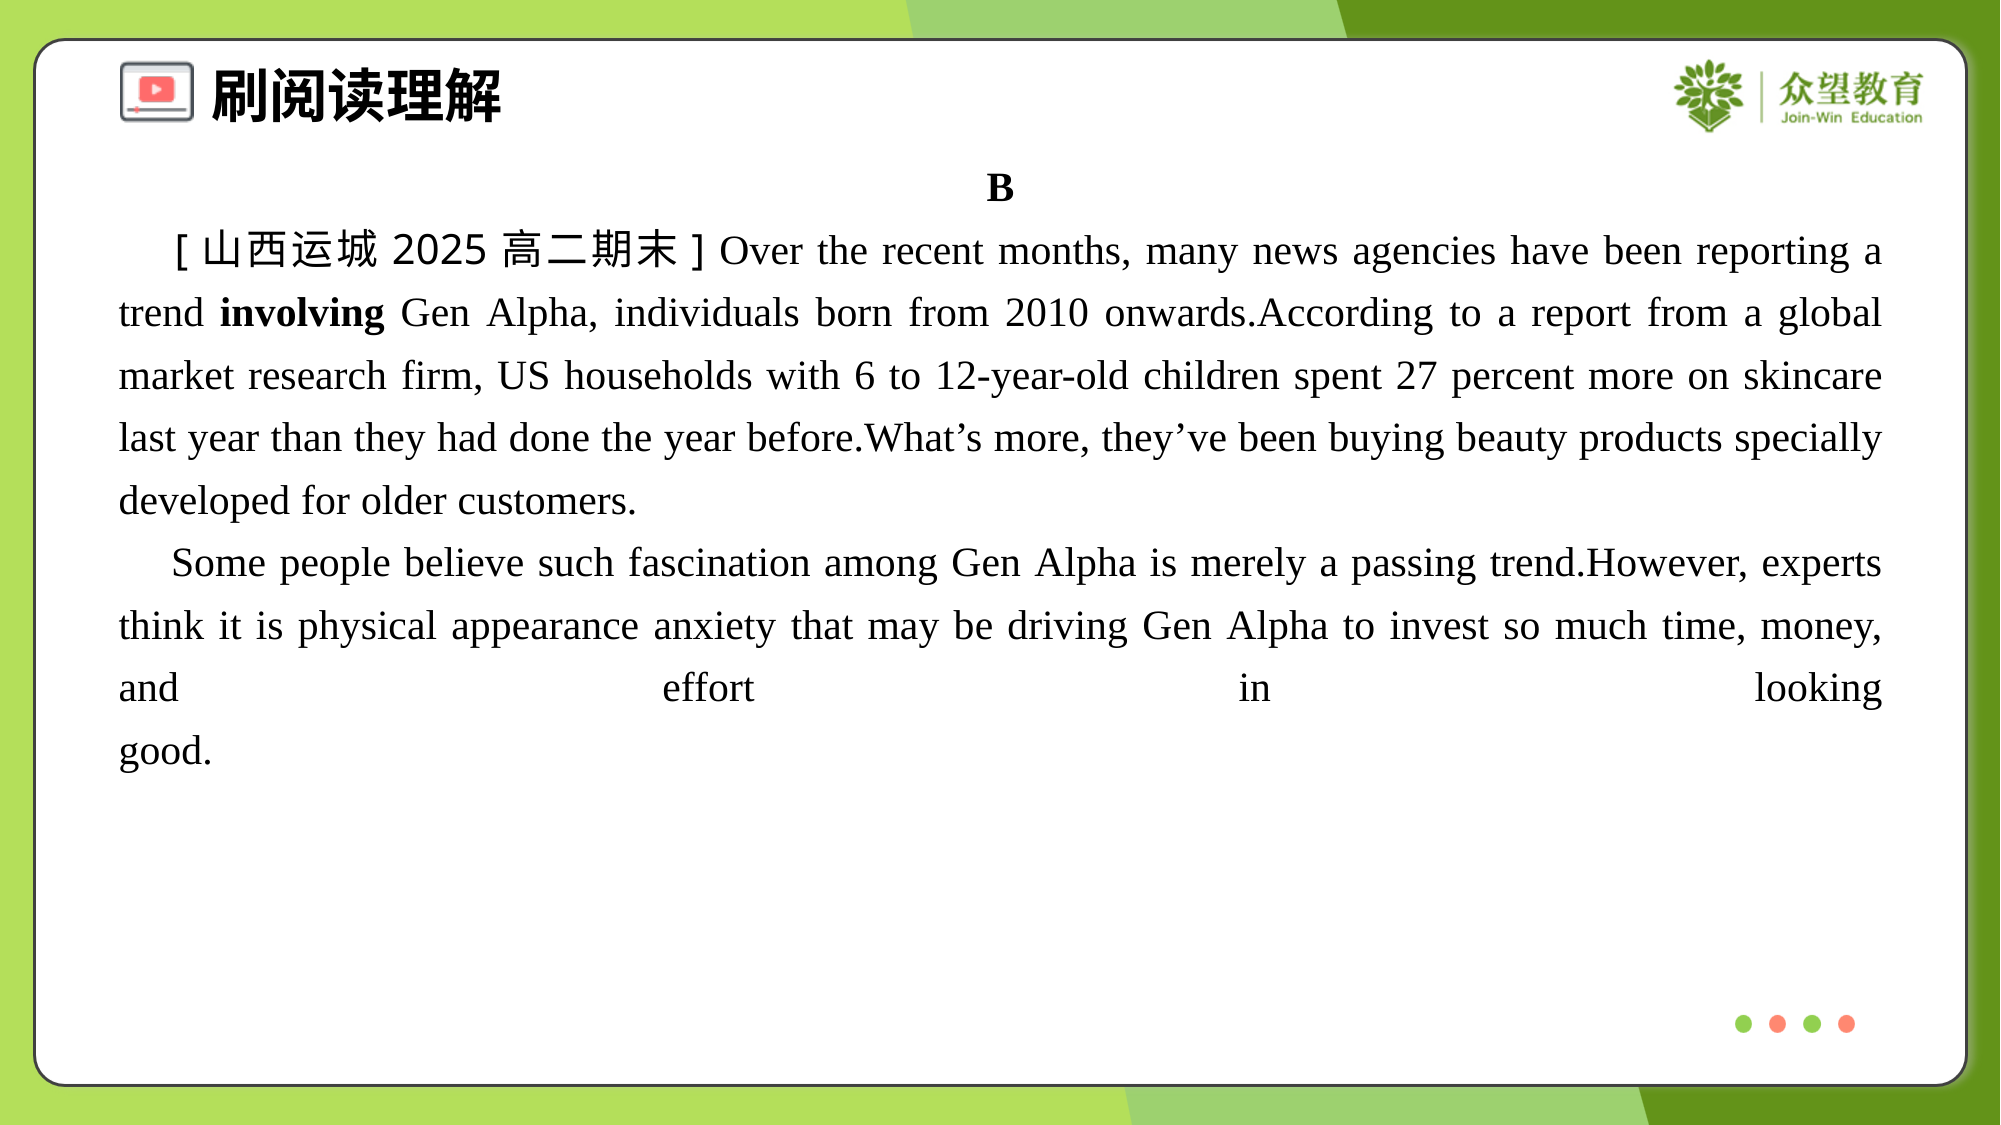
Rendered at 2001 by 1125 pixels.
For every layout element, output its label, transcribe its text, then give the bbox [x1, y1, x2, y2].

picture [0, 0, 2000, 1125]
text_box B [山西运城2025高二期末] Over the recent months, many news agencies have been reporting a trend involving Gen Alpha, individuals born from 2010 onwards.According to a report from a global market research firm, US households with 6 to 12-year-old children spent 27 percent more on skincare last year than they had done the year before.What’s more, they’ve been buying beauty products specially developed for older customers. Some people believe such fascination among Gen Alpha is merely a passing trend.However, experts think it is physical appearance anxiety that may be driving Gen Alpha to invest so much time, money, and effort in looking good.#1.2 [118, 147, 1883, 704]
